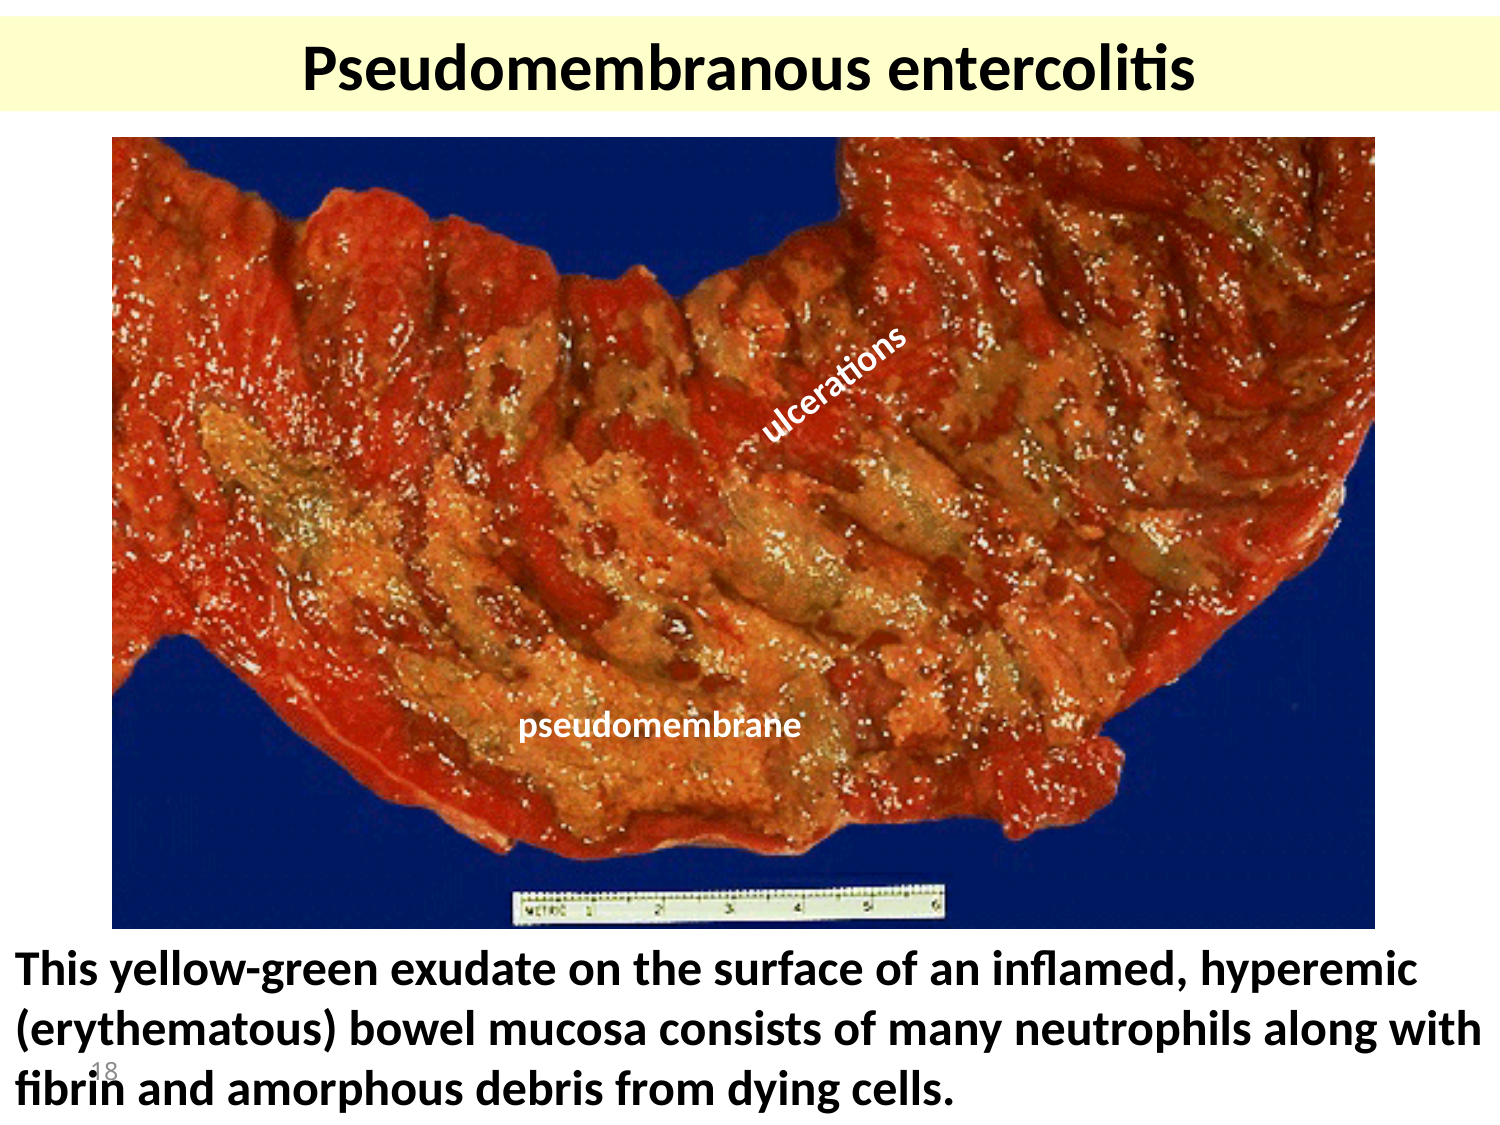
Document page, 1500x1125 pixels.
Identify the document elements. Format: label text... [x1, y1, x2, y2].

text_box Pseudomembranous entercolitis [0, 16, 1500, 112]
slide_number 18 [75, 1042, 425, 1103]
text_box This yellow-green exudate on the surface of an inflamed, hyperemic (erythematous) bowel mucosa consists of many neutrophils along with fibrin and amorphous debris from dying cells. [0, 928, 1500, 1123]
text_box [111, 136, 1375, 929]
